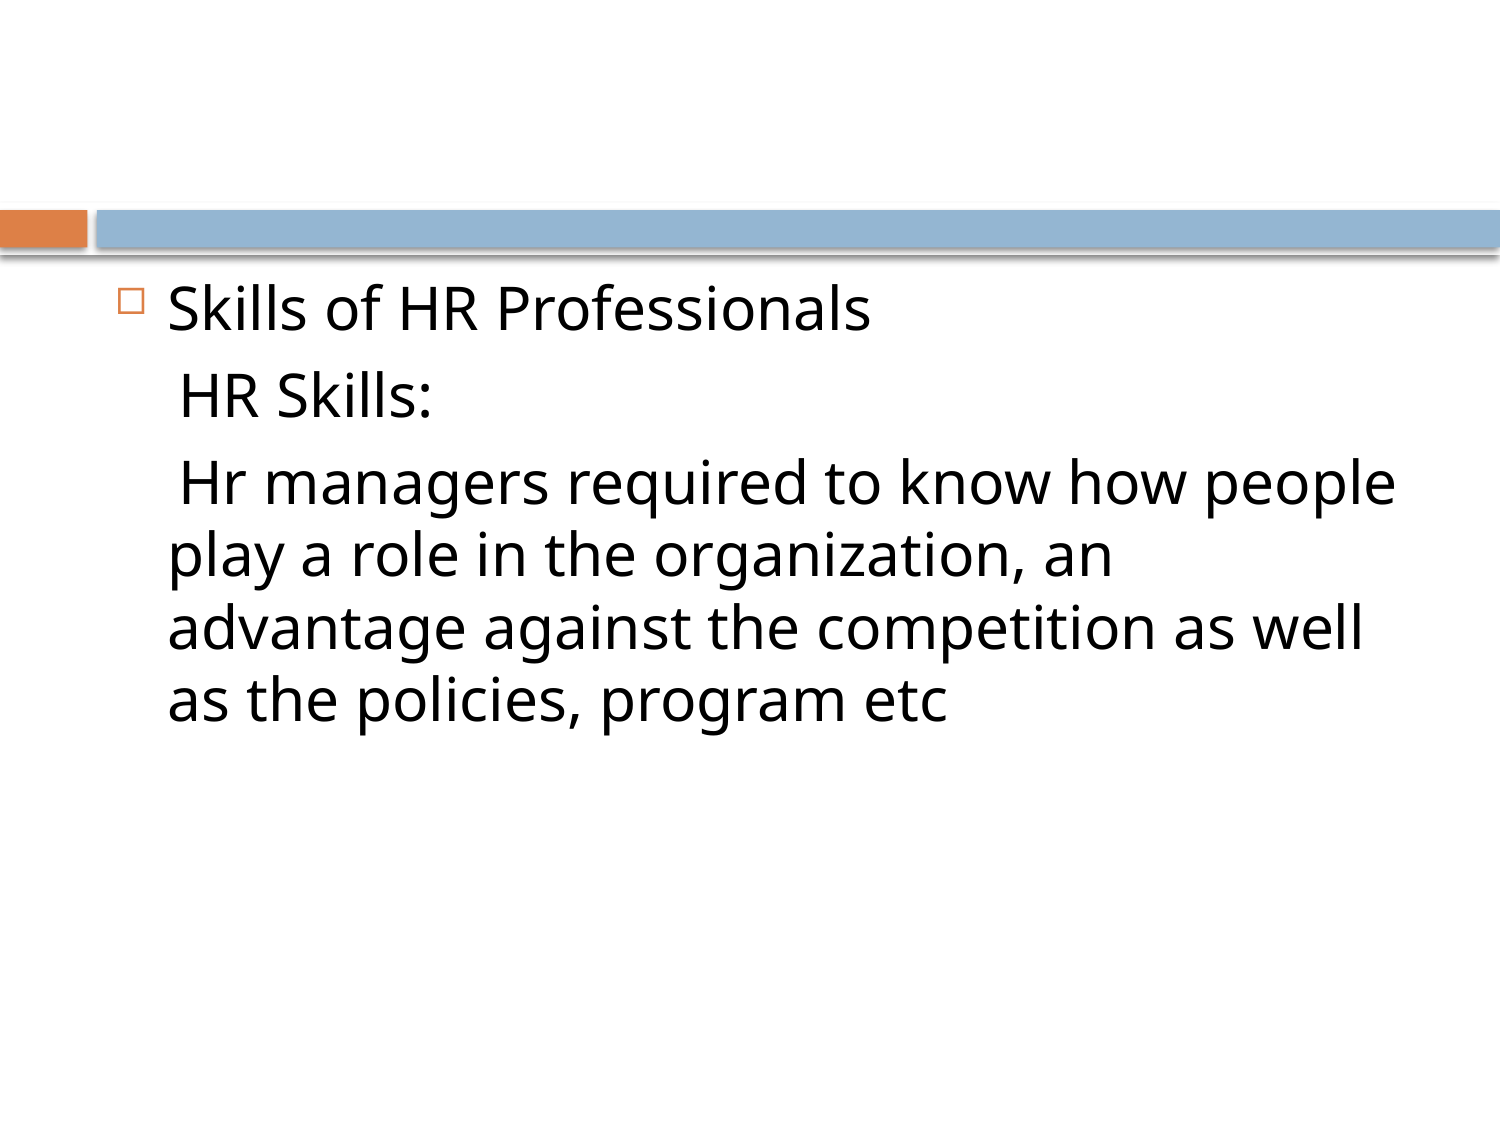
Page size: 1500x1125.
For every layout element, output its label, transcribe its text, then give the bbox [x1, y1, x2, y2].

list Skills of HR Professionals HR Skills: Hr managers required to know how people play a role in the organization, an advantage against the competition as well as the policies, program etc [100, 262, 1438, 1000]
